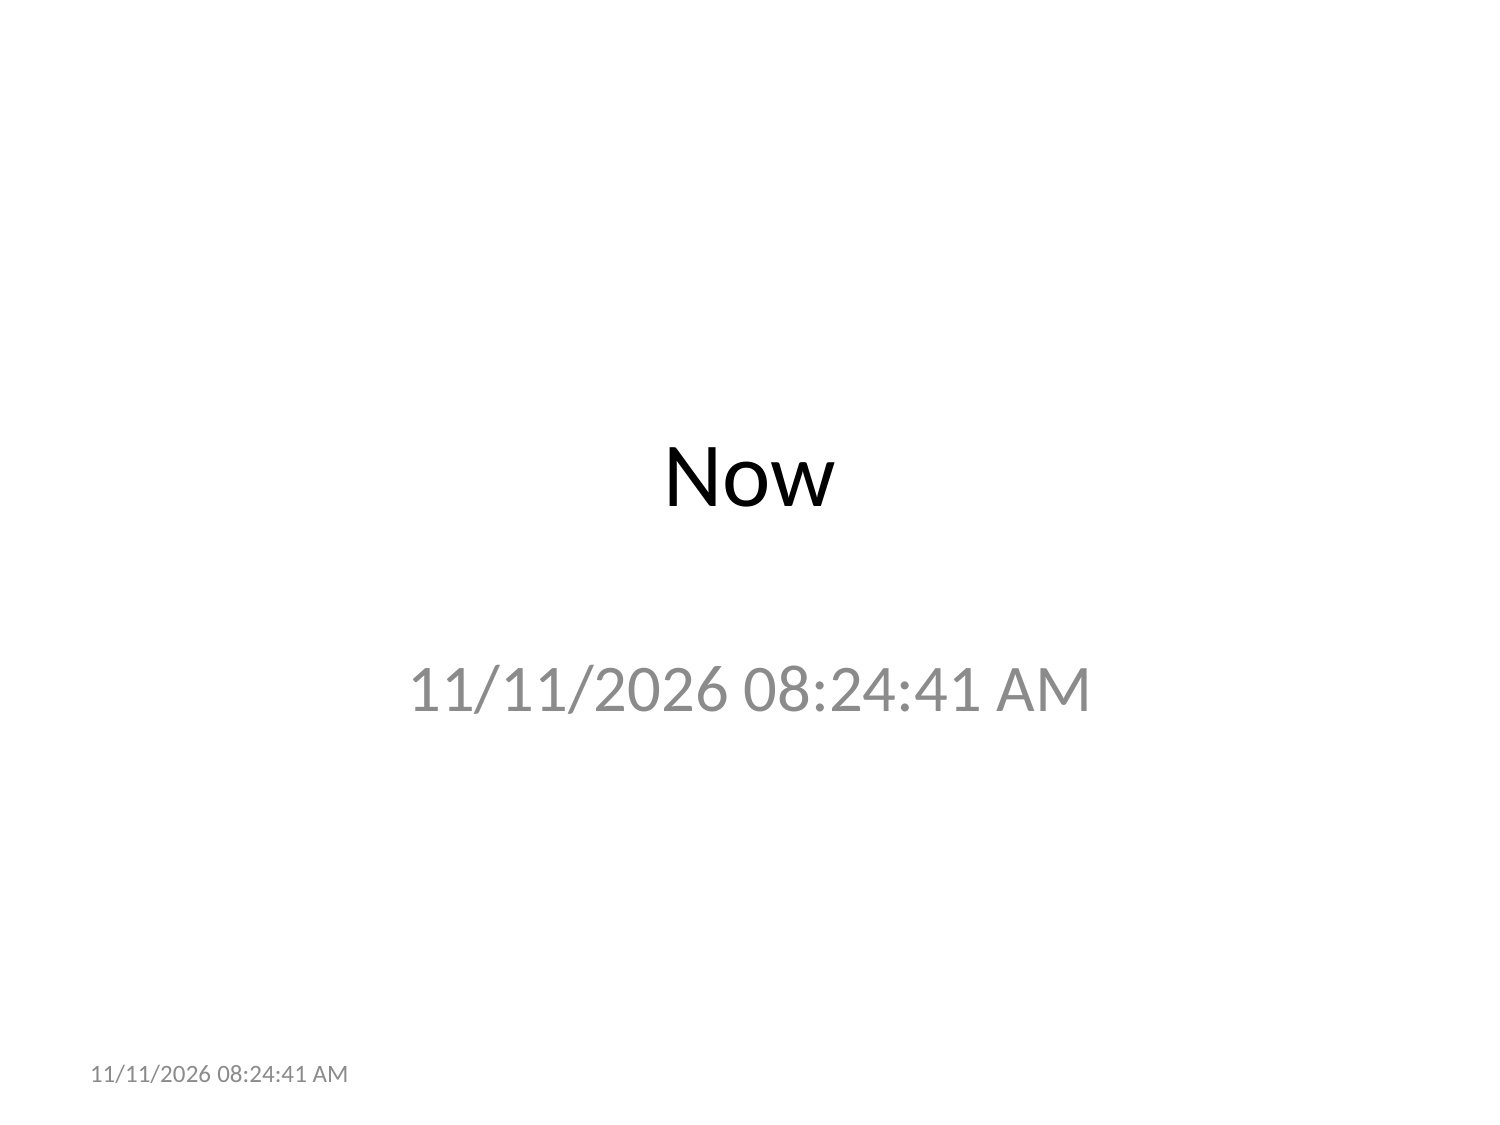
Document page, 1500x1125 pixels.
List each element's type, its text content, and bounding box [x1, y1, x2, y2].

title Now [112, 349, 1388, 591]
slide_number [75, 1042, 425, 1103]
subtitle 2011-12-19 10:20:04 AM [225, 637, 1275, 925]
